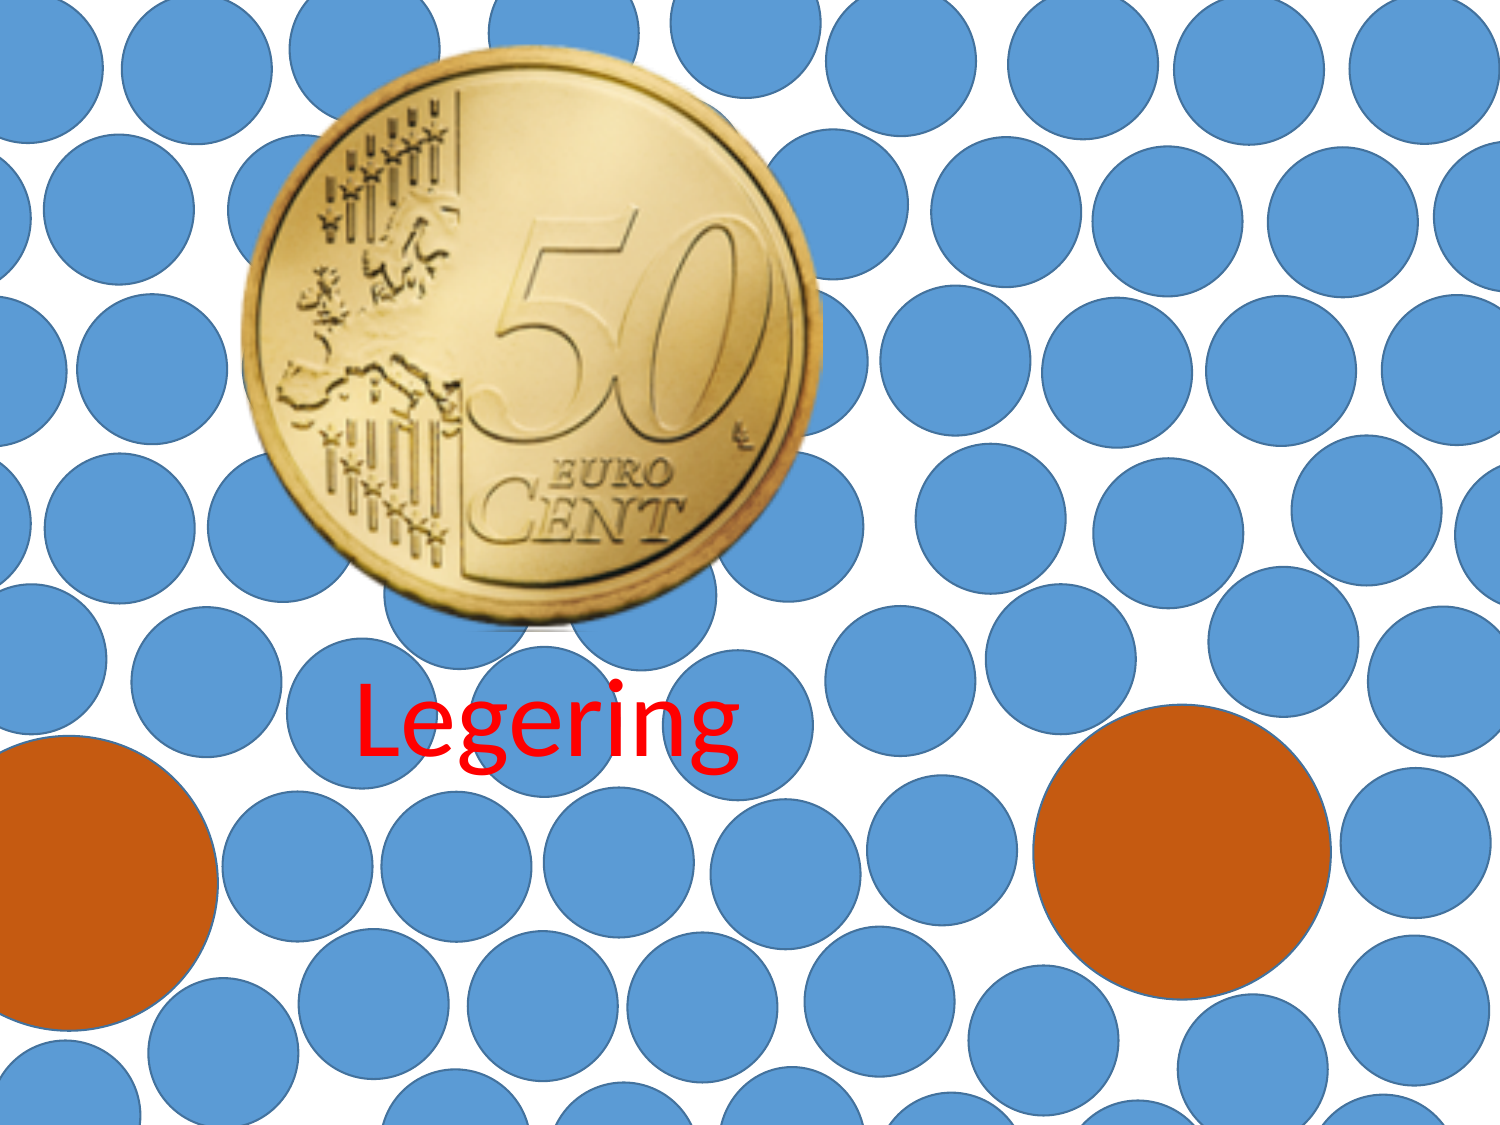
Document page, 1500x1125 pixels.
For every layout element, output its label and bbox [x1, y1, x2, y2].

text_box [147, 977, 300, 1125]
text_box [381, 1068, 529, 1125]
text_box [466, 930, 619, 1083]
text_box [1176, 993, 1329, 1125]
text_box [967, 964, 1120, 1117]
text_box [1081, 1099, 1195, 1125]
text_box [554, 1081, 693, 1125]
text_box [542, 801, 695, 939]
text_box [803, 925, 956, 1078]
text_box [0, 0, 1500, 435]
text_box [709, 801, 862, 951]
text_box [1321, 1093, 1445, 1125]
text_box [0, 801, 219, 1032]
text_box [720, 1066, 864, 1125]
text_box [221, 801, 374, 943]
text_box [1338, 934, 1491, 1087]
text_box [0, 435, 1500, 801]
text_box [297, 928, 450, 1081]
text_box [1032, 801, 1332, 1001]
text_box [1339, 801, 1492, 920]
text_box [626, 931, 779, 1084]
text_box [866, 801, 1019, 927]
text_box [888, 1091, 1015, 1125]
text_box [380, 801, 533, 943]
picture [239, 43, 823, 632]
text_box [0, 1039, 142, 1125]
